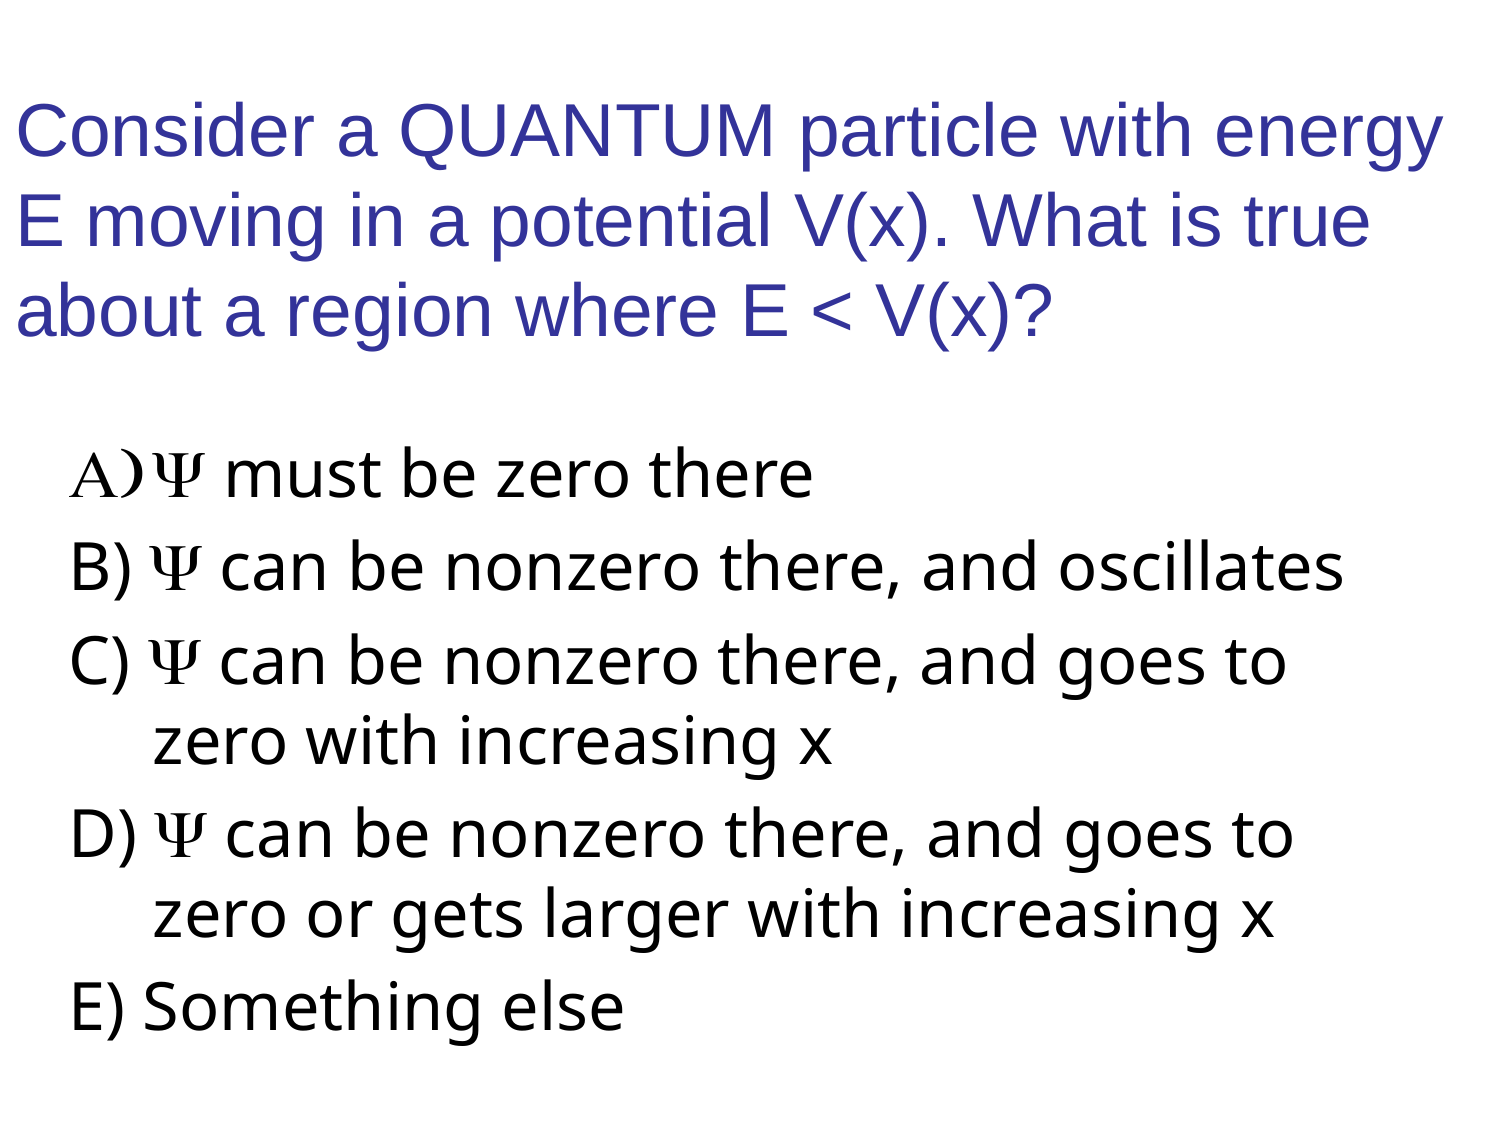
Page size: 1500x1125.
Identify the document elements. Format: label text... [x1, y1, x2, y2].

list  must be zero there B)  can be nonzero there, and oscillates C)  can be nonzero there, and goes to zero with increasing x D)  can be nonzero there, and goes to zero or gets larger with increasing x E) Something else [53, 423, 1426, 1044]
title Consider a QUANTUM particle with energy E moving in a potential V(x). What is true about a region where E < V(x)? [0, 91, 1500, 341]
